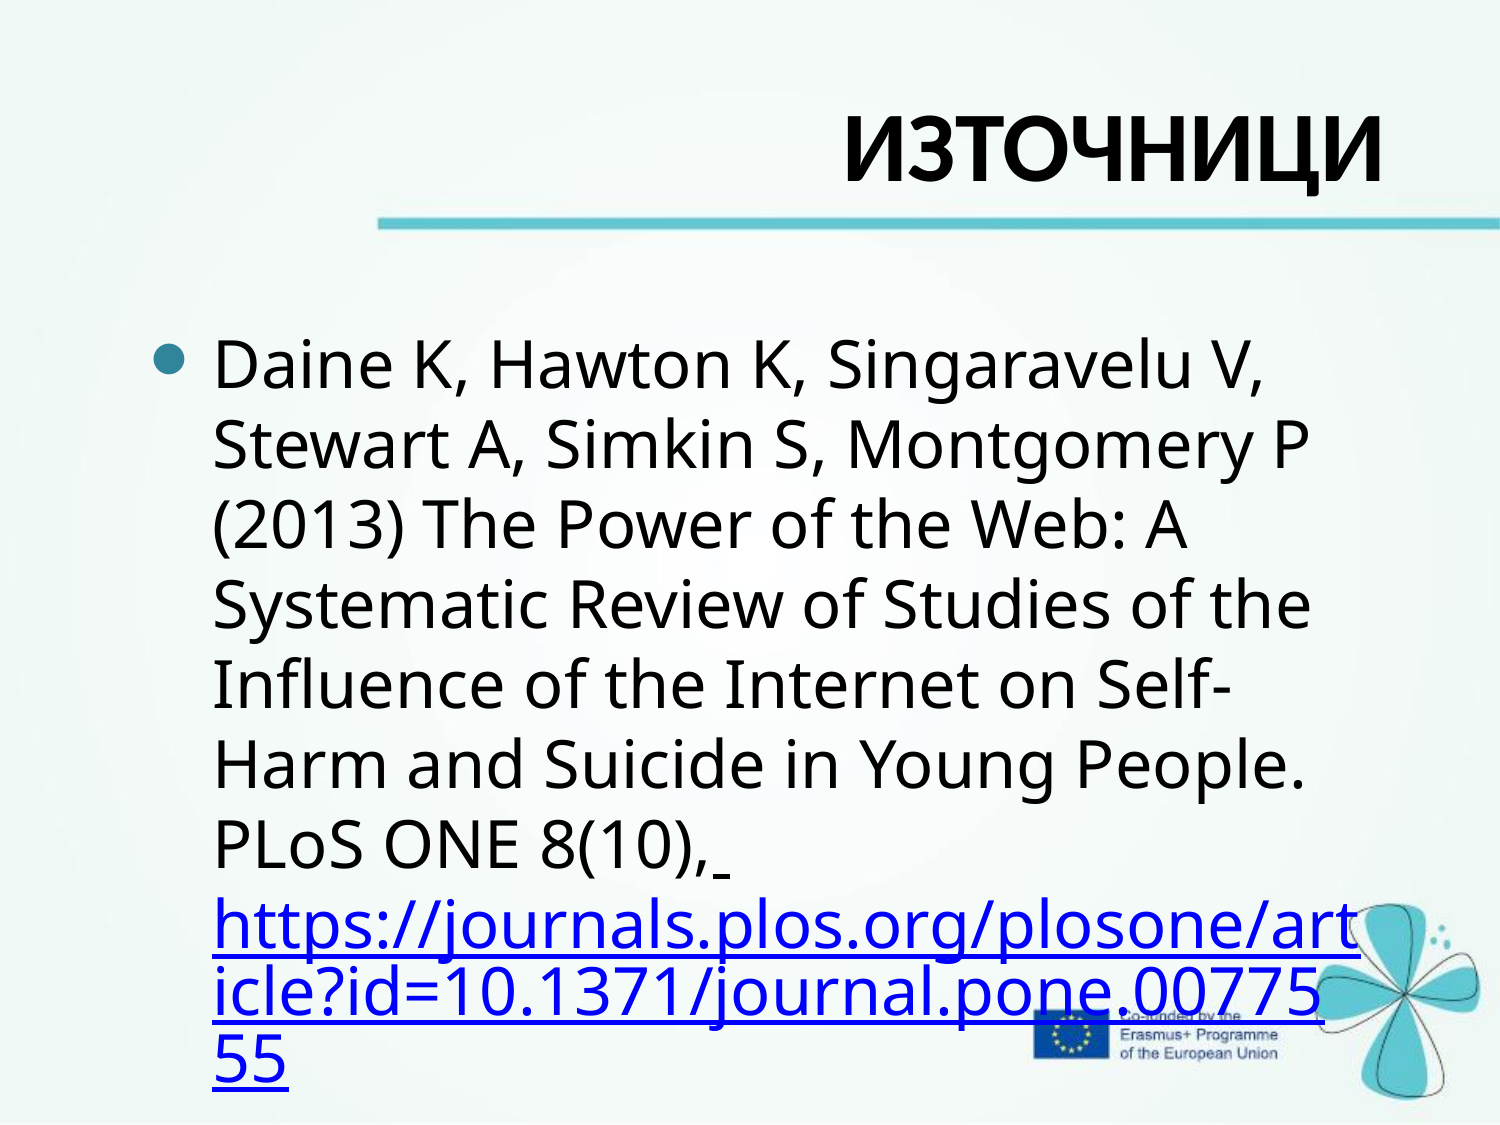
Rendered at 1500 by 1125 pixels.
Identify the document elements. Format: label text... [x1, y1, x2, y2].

text_box Daine K, Hawton K, Singaravelu V, Stewart A, Simkin S, Montgomery P (2013) The Power of the Web: A Systematic Review of Studies of the Influence of the Internet on Self-Harm and Suicide in Young People. PLoS ONE 8(10), https://journals.plos.org/plosone/article?id=10.1371/journal.pone.0077555 [122, 314, 1378, 953]
picture [0, 0, 1500, 1125]
text_box ИЗТОЧНИЦИ [214, 73, 1402, 165]
